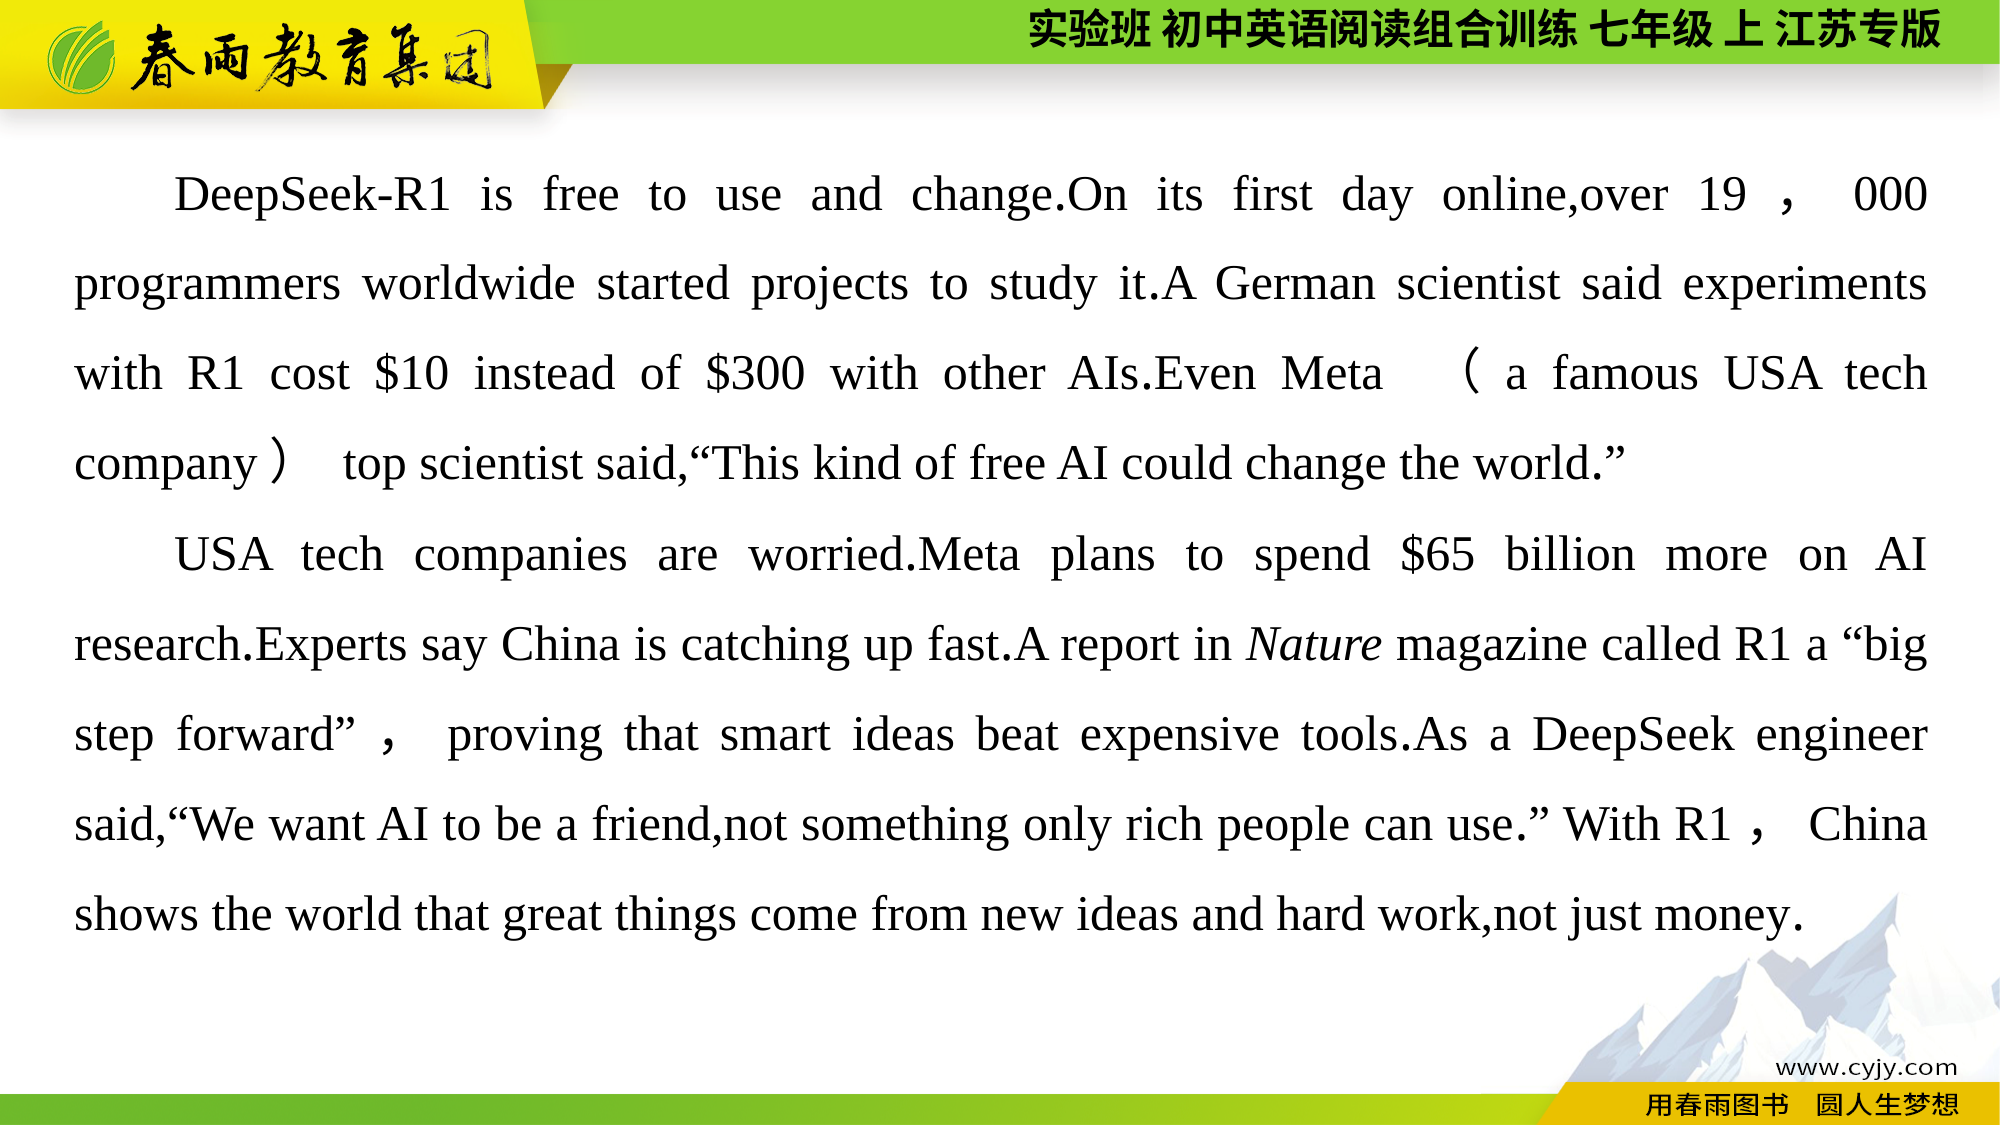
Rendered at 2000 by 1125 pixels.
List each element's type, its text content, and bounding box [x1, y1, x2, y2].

picture [0, 0, 2000, 1125]
list DeepSeek-R1 is free to use and change.On its first day online,over 19，000 programmers worldwide started projects to study it.A German scientist said experiments with R1 cost $10 instead of $300 with other AIs.Even Meta （a famous USA tech company） top scientist said,“This kind of free AI could change the world.” USA tech companies are worried.Meta plans to spend $65 billion more on AI research.Experts say China is catching up fast.A report in Nature magazine called R1 a “big step forward”，proving that smart ideas beat expensive tools.As a DeepSeek engineer said,“We want AI to be a friend,not something only rich people can use.” With R1，China shows the world that great things come from new ideas and hard work,not just money. [59, 122, 1944, 944]
